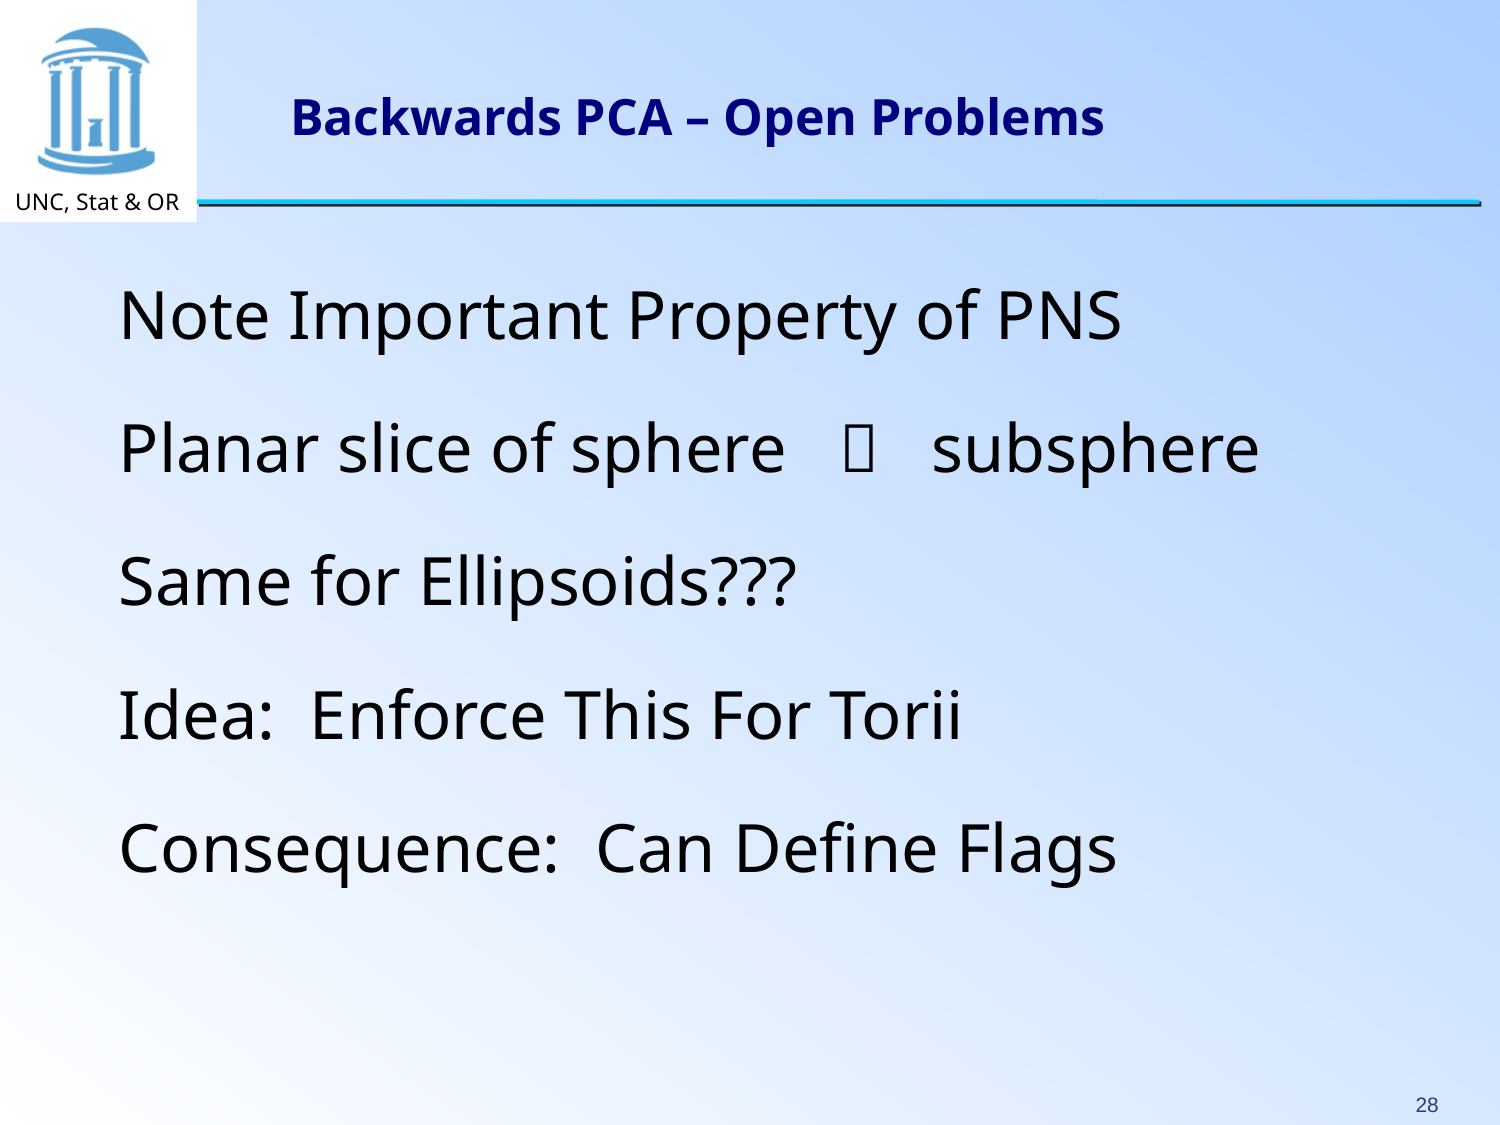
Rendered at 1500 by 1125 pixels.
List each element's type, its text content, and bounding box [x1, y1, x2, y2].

title Backwards PCA – Open Problems [275, 75, 1448, 156]
picture [14, 7, 189, 189]
list Note Important Property of PNS Planar slice of sphere  subsphere Same for Ellipsoids??? Idea: Enforce This For Torii Consequence: Can Define Flags [103, 224, 1432, 1075]
